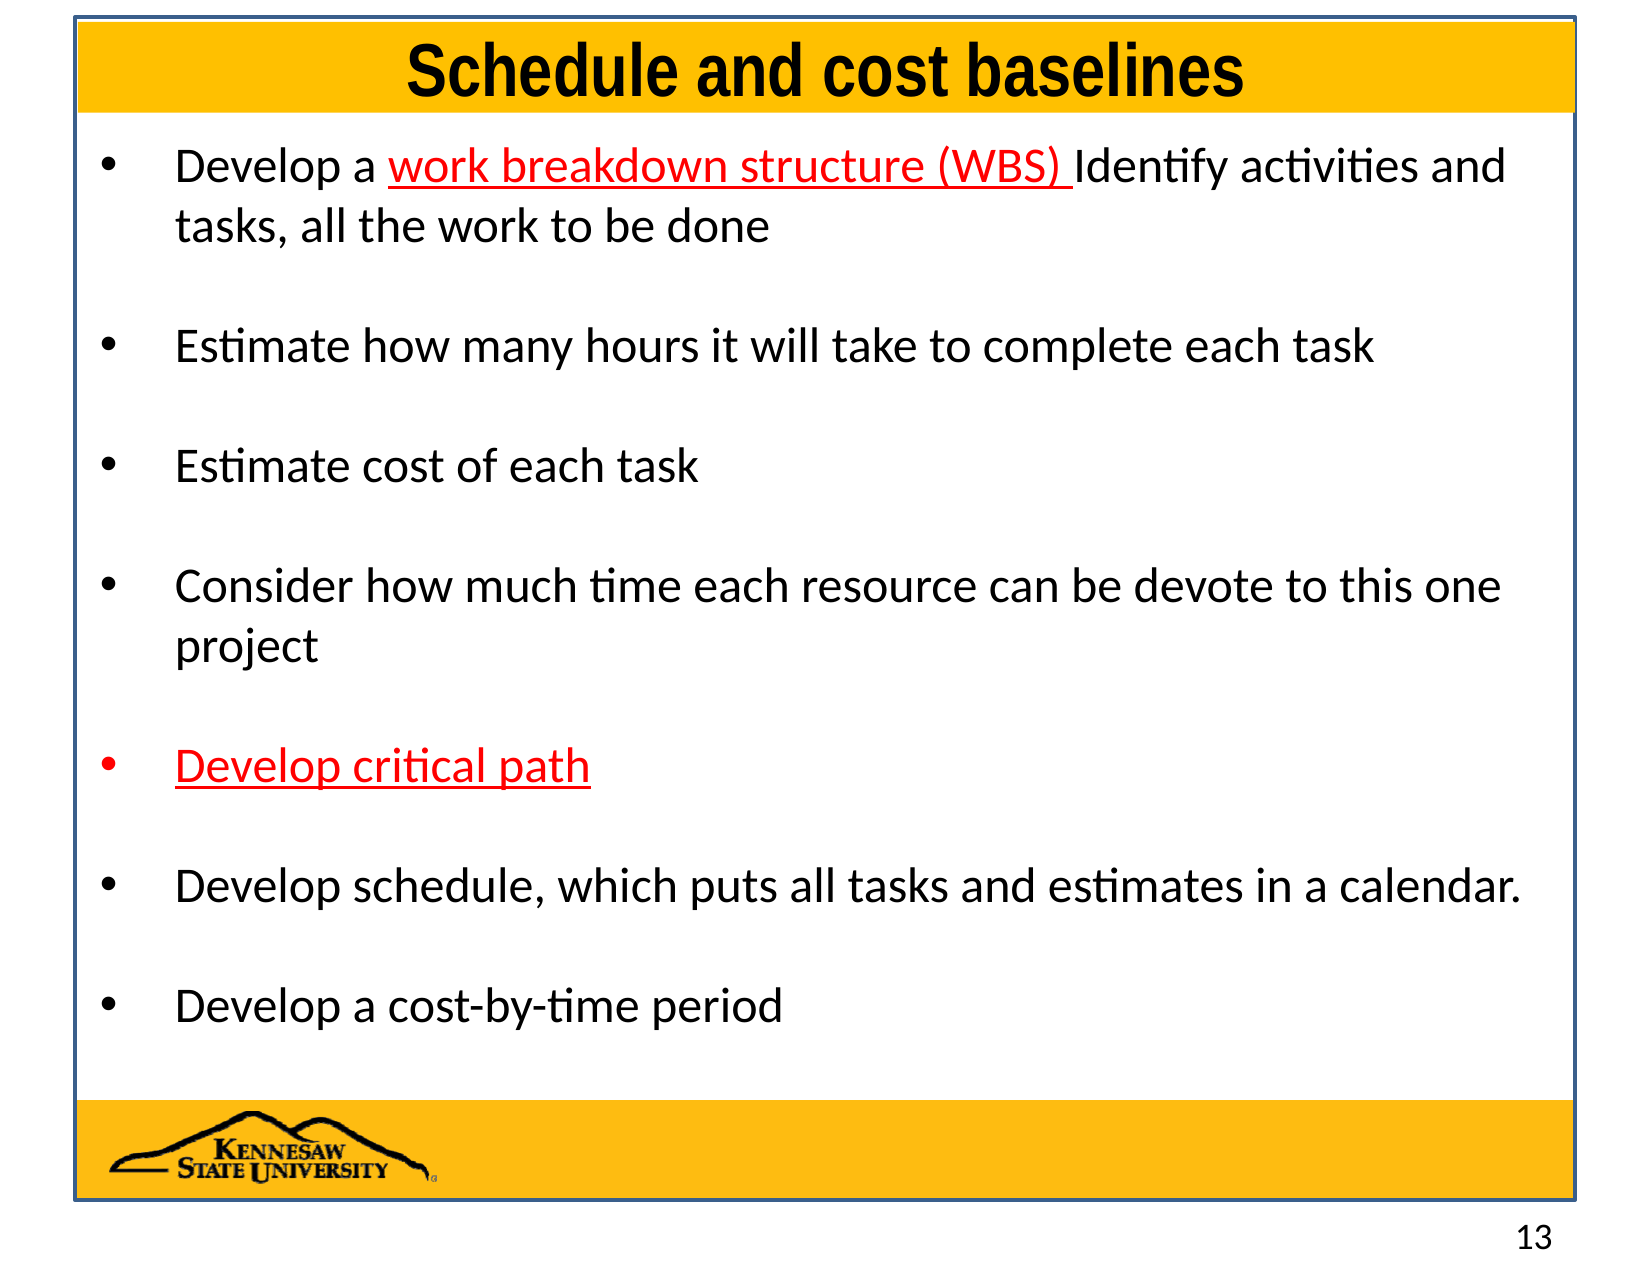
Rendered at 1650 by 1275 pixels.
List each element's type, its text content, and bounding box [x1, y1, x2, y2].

title Schedule and cost baselines [77, 21, 1575, 113]
list Develop a work breakdown structure (WBS) Identify activities and tasks, all the work to be done Estimate how many hours it will take to complete each task Estimate cost of each task Consider how much time each resource can be devote to this one project Develop critical path Develop schedule, which puts all tasks and estimates in a calendar. Develop a cost-by-time period [99, 132, 1550, 1100]
picture [108, 1111, 437, 1184]
